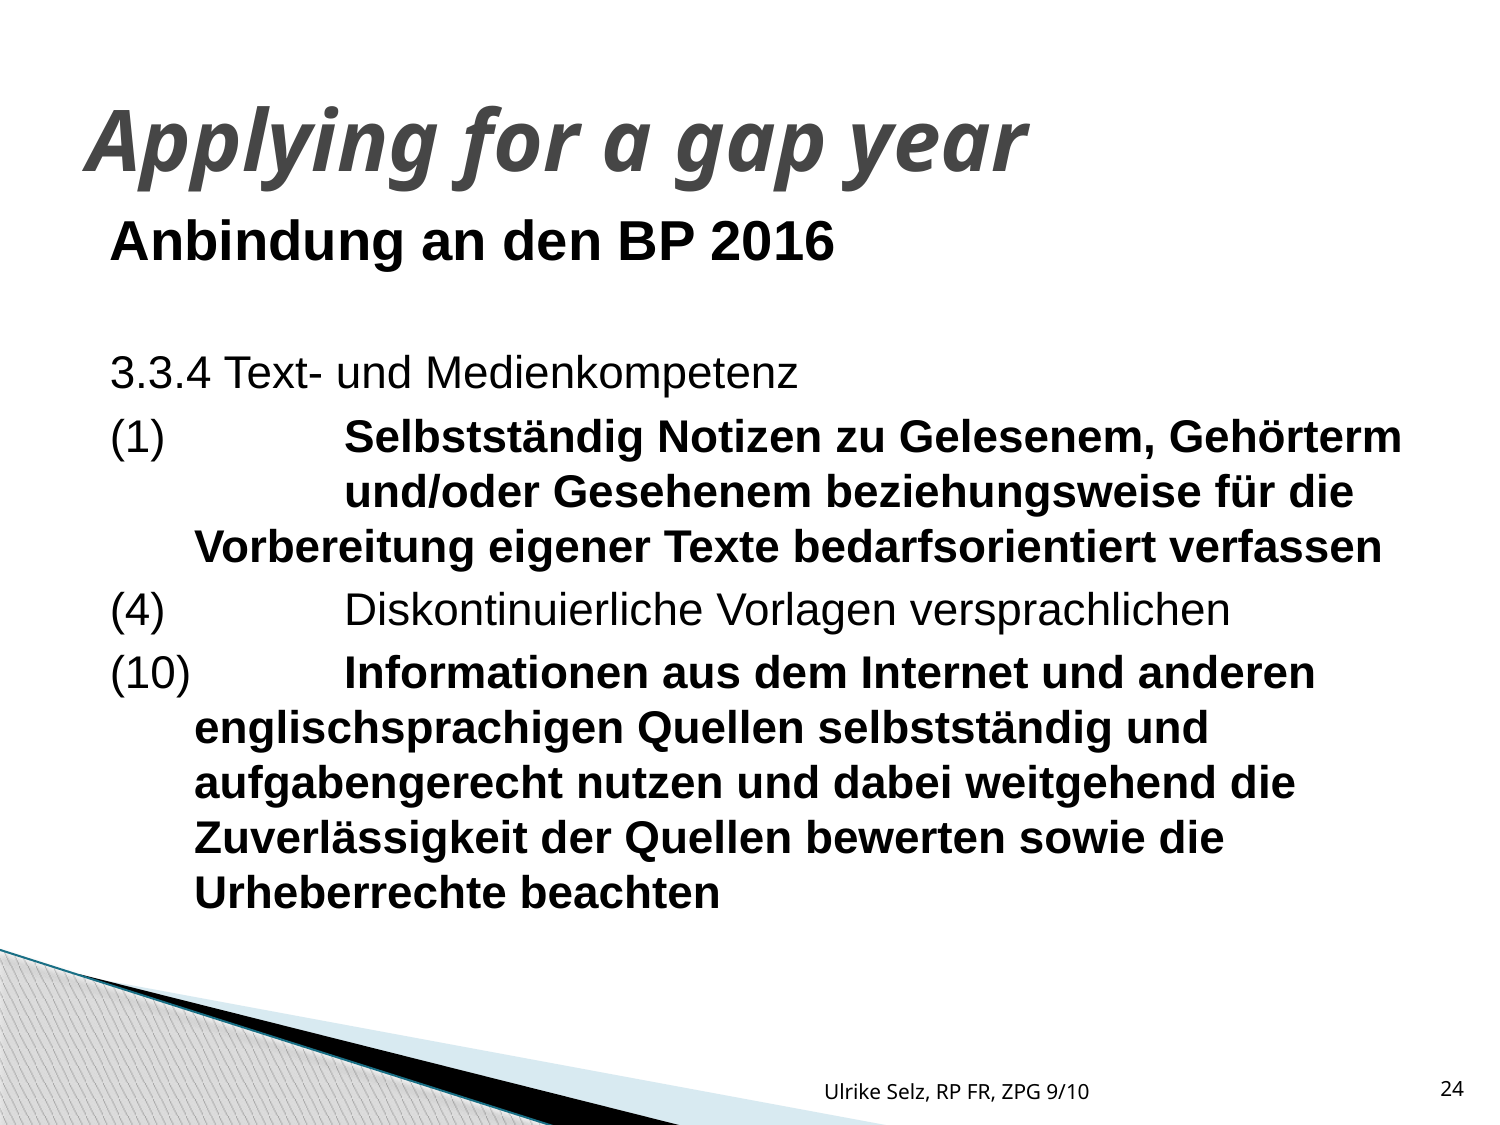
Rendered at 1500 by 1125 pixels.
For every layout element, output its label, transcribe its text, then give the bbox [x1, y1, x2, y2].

text_box Ulrike Selz, RP FR, ZPG 9/10 [718, 1051, 1105, 1112]
title Applying for a gap year [72, 43, 1423, 232]
slide_number 24 [1418, 1051, 1479, 1112]
list Anbindung an den BP 2016 3.3.4 Text- und Medienkompetenz (1) Selbstständig Notizen zu Gelesenem, Gehörterm und/oder Gesehenem beziehungsweise für die Vorbereitung eigener Texte bedarfsorientiert verfassen (4) Diskontinuierliche Vorlagen versprachlichen (10) Informationen aus dem Internet und anderen englischsprachigen Quellen selbstständig und aufgabengerecht nutzen und dabei weitgehend die Zuverlässigkeit der Quellen bewerten sowie die Urheberrechte beachten [76, 196, 1428, 987]
